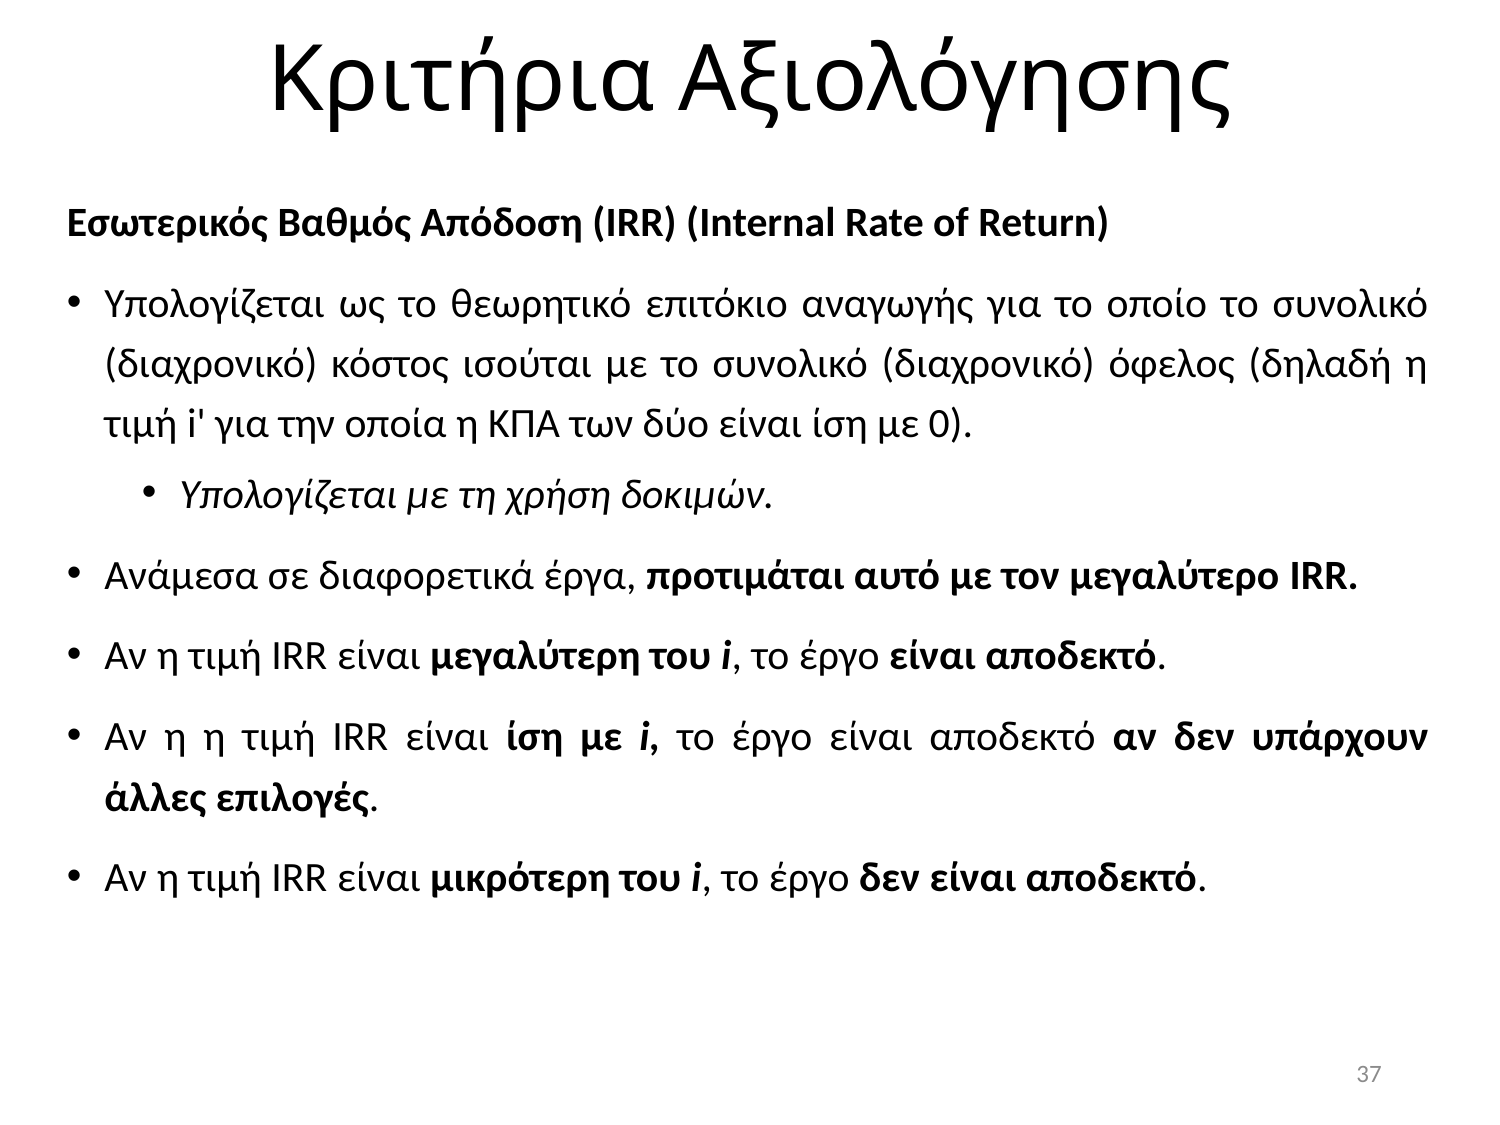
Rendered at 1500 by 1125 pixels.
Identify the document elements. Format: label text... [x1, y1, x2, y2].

slide_number 37 [1059, 1042, 1397, 1103]
title Κριτήρια Αξιολόγησης [0, 0, 1500, 161]
list Εσωτερικός Βαθμός Απόδοση (IRR) (Internal Rate of Return) Υπολογίζεται ως το θεωρητικό επιτόκιο αναγωγής για το οποίο το συνολικό (διαχρονικό) κόστος ισούται με το συνολικό (διαχρονικό) όφελος (δηλαδή η τιμή i' για την οποία η ΚΠΑ των δύο είναι ίση με 0). Υπολογίζεται με τη χρήση δοκιμών. Ανάμεσα σε διαφορετικά έργα, προτιμάται αυτό με τον μεγαλύτερο IRR. Αν η τιμή IRR είναι μεγαλύτερη του i, το έργο είναι αποδεκτό. Αν η η τιμή IRR είναι ίση με i, το έργο είναι αποδεκτό αν δεν υπάρχουν άλλες επιλογές. Αν η τιμή IRR είναι μικρότερη του i, το έργο δεν είναι αποδεκτό. [51, 177, 1444, 1067]
